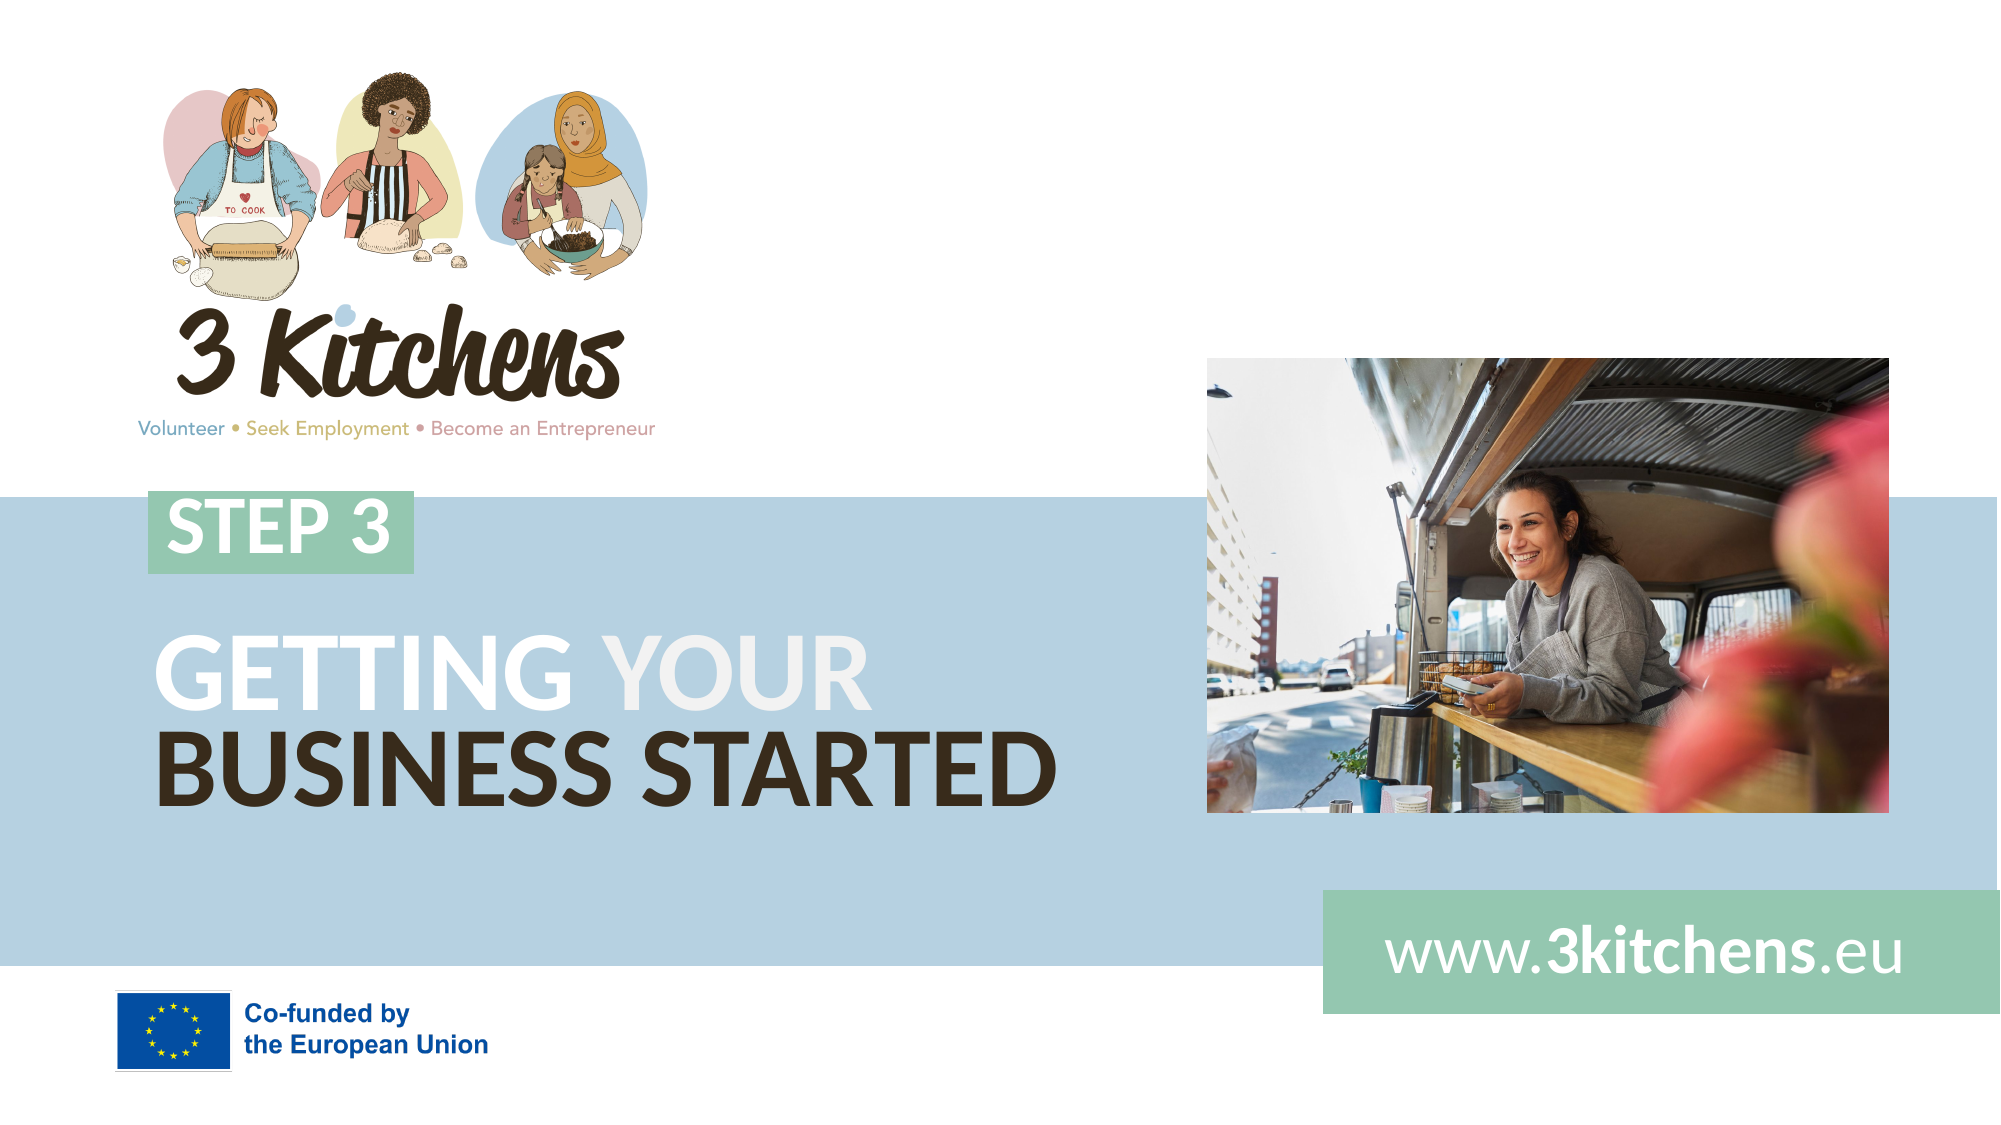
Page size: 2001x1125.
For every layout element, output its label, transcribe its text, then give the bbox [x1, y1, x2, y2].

list www.3kitchens.eu [1323, 891, 1921, 1012]
picture [1206, 358, 1889, 813]
text_box STEP 3. [132, 466, 979, 555]
picture [105, 25, 712, 465]
text_box GETTING YOUR BUSINESS STARTED [138, 630, 1111, 746]
picture [112, 988, 516, 1074]
